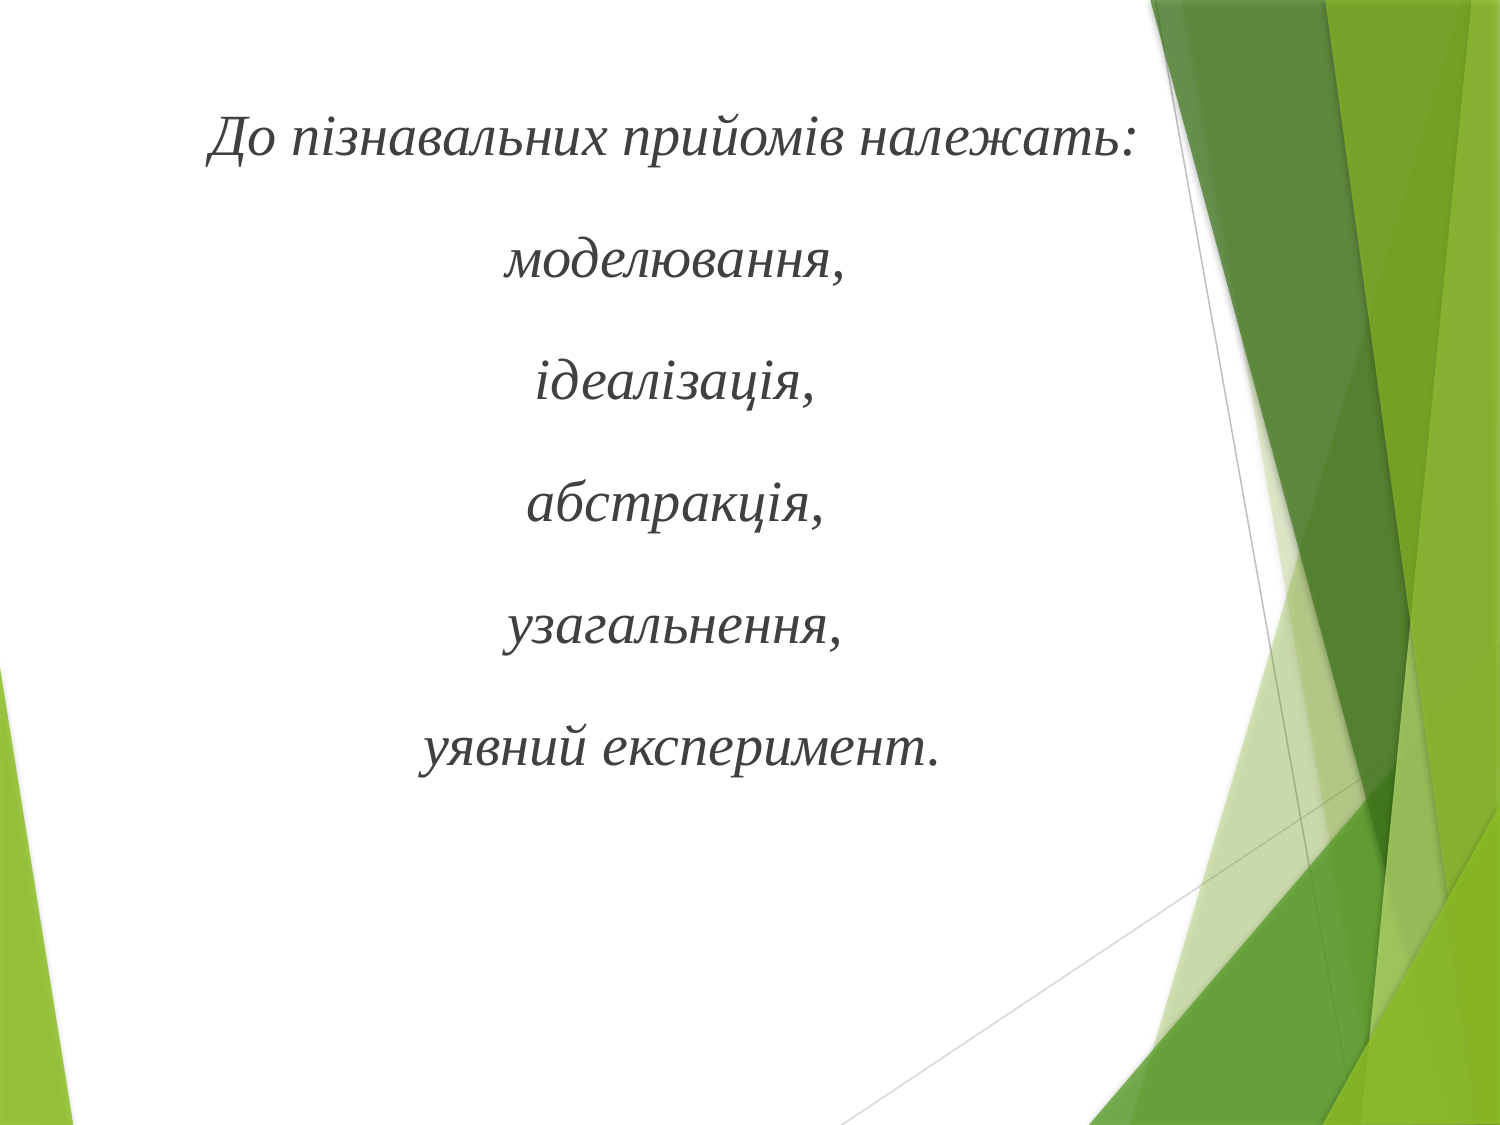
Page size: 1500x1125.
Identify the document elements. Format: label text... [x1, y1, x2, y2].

list До пізнавальних прийомів належать: моделювання, ідеалізація, абстракція, узагальнення, уявний експеримент. [99, 54, 1282, 992]
